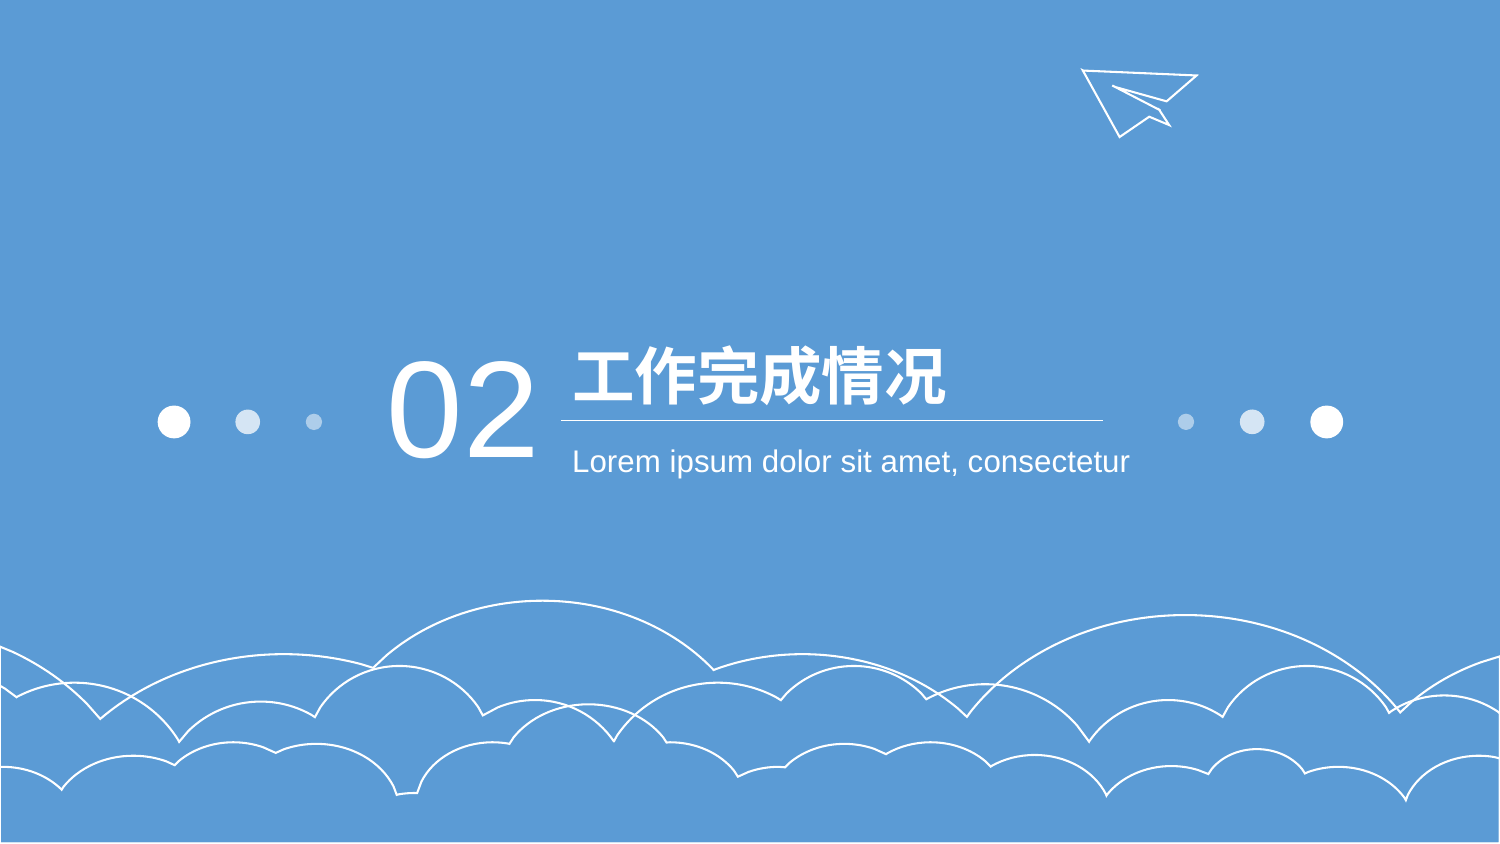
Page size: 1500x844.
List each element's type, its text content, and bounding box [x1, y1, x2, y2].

text_box Lorem ipsum dolor sit amet, consectetur [561, 428, 1154, 486]
text_box 02 [374, 312, 552, 491]
text_box 工作完成情况 [561, 315, 1154, 418]
